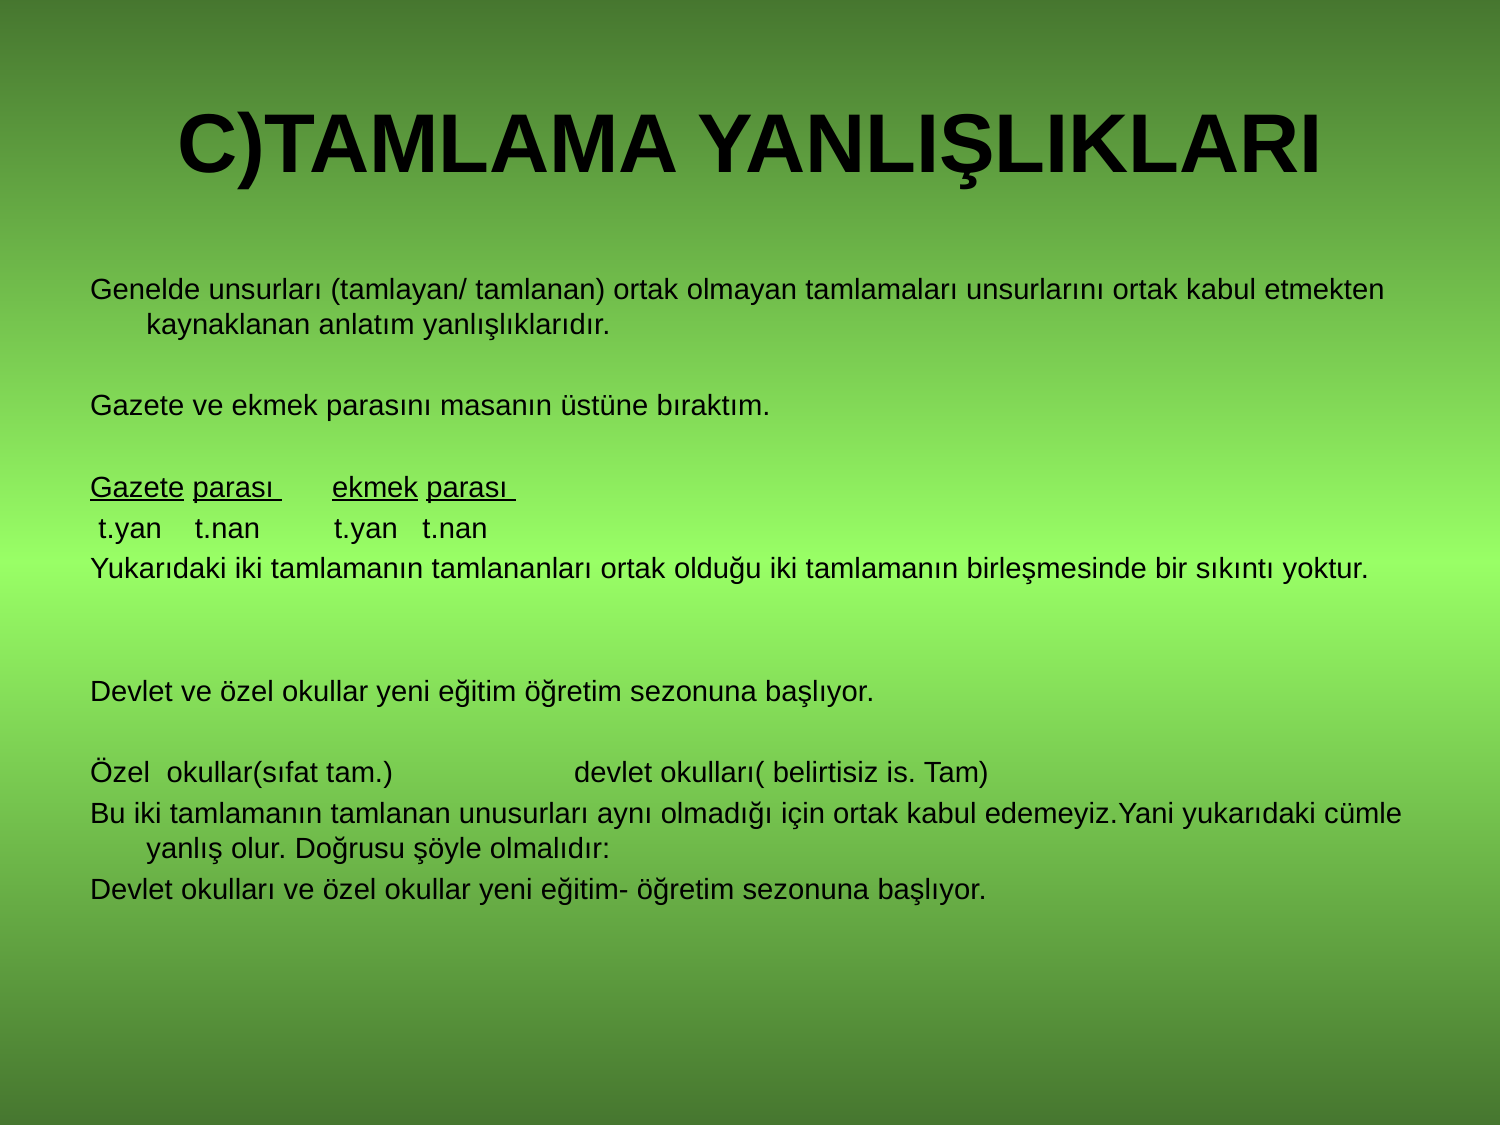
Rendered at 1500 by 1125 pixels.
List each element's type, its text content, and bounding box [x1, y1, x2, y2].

list Genelde unsurları (tamlayan/ tamlanan) ortak olmayan tamlamaları unsurlarını ortak kabul etmekten kaynaklanan anlatım yanlışlıklarıdır. Gazete ve ekmek parasını masanın üstüne bıraktım. Gazete parası ekmek parası t.yan t.nan t.yan t.nan Yukarıdaki iki tamlamanın tamlananları ortak olduğu iki tamlamanın birleşmesinde bir sıkıntı yoktur. Devlet ve özel okullar yeni eğitim öğretim sezonuna başlıyor. Özel okullar(sıfat tam.) devlet okulları( belirtisiz is. Tam) Bu iki tamlamanın tamlanan unusurları aynı olmadığı için ortak kabul edemeyiz.Yani yukarıdaki cümle yanlış olur. Doğrusu şöyle olmalıdır: Devlet okulları ve özel okullar yeni eğitim- öğretim sezonuna başlıyor. [74, 262, 1426, 1006]
title C)TAMLAMA YANLIŞLIKLARI [74, 44, 1426, 233]
